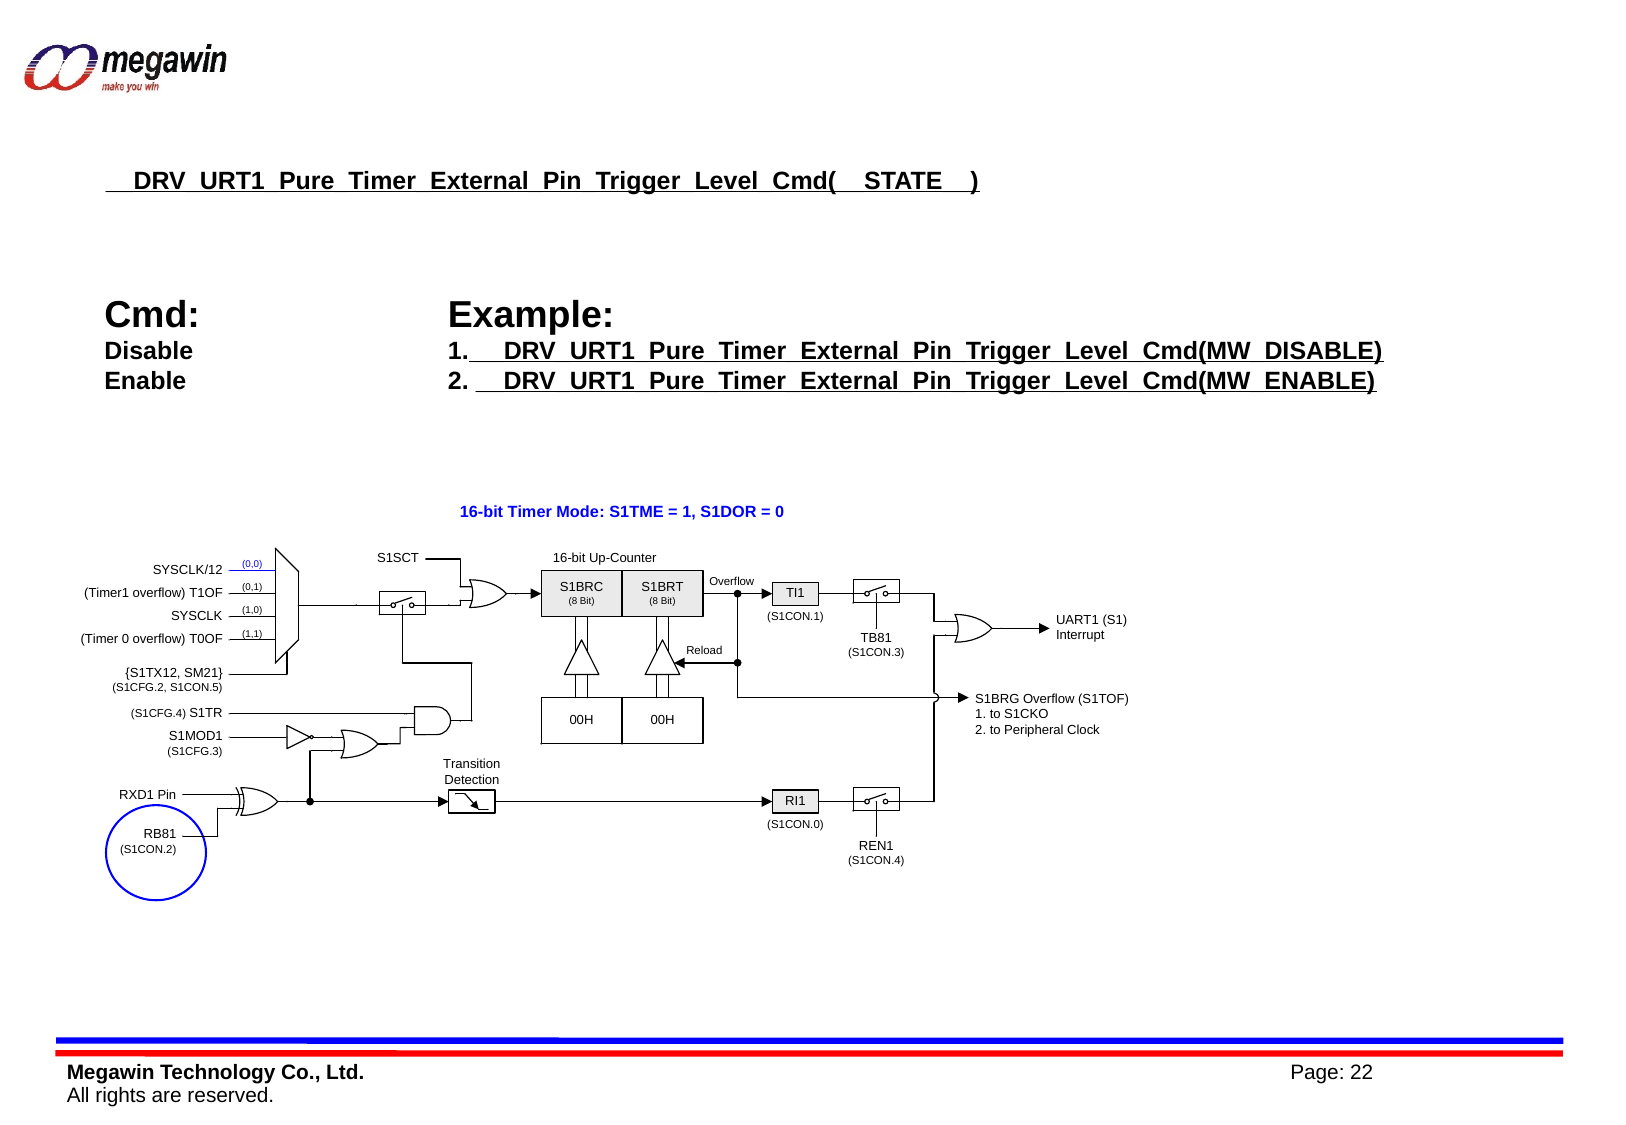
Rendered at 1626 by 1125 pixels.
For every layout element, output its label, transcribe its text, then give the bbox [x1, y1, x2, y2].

picture [19, 37, 231, 97]
picture [78, 498, 1133, 871]
text_box Cmd: Disable Enable [89, 282, 223, 403]
text_box [108, 871, 204, 902]
text_box __DRV_URT1_Pure_Timer_External_Pin_Trigger_Level_Cmd(__STATE__) [91, 157, 996, 202]
text_box Example: 1. __DRV_URT1_Pure_Timer_External_Pin_Trigger_Level_Cmd(MW_DISABLE) 2. __DRV_URT1_Pure_Timer_External_Pin_Trigger_Level_Cmd(MW_ENABLE) [433, 282, 1625, 403]
